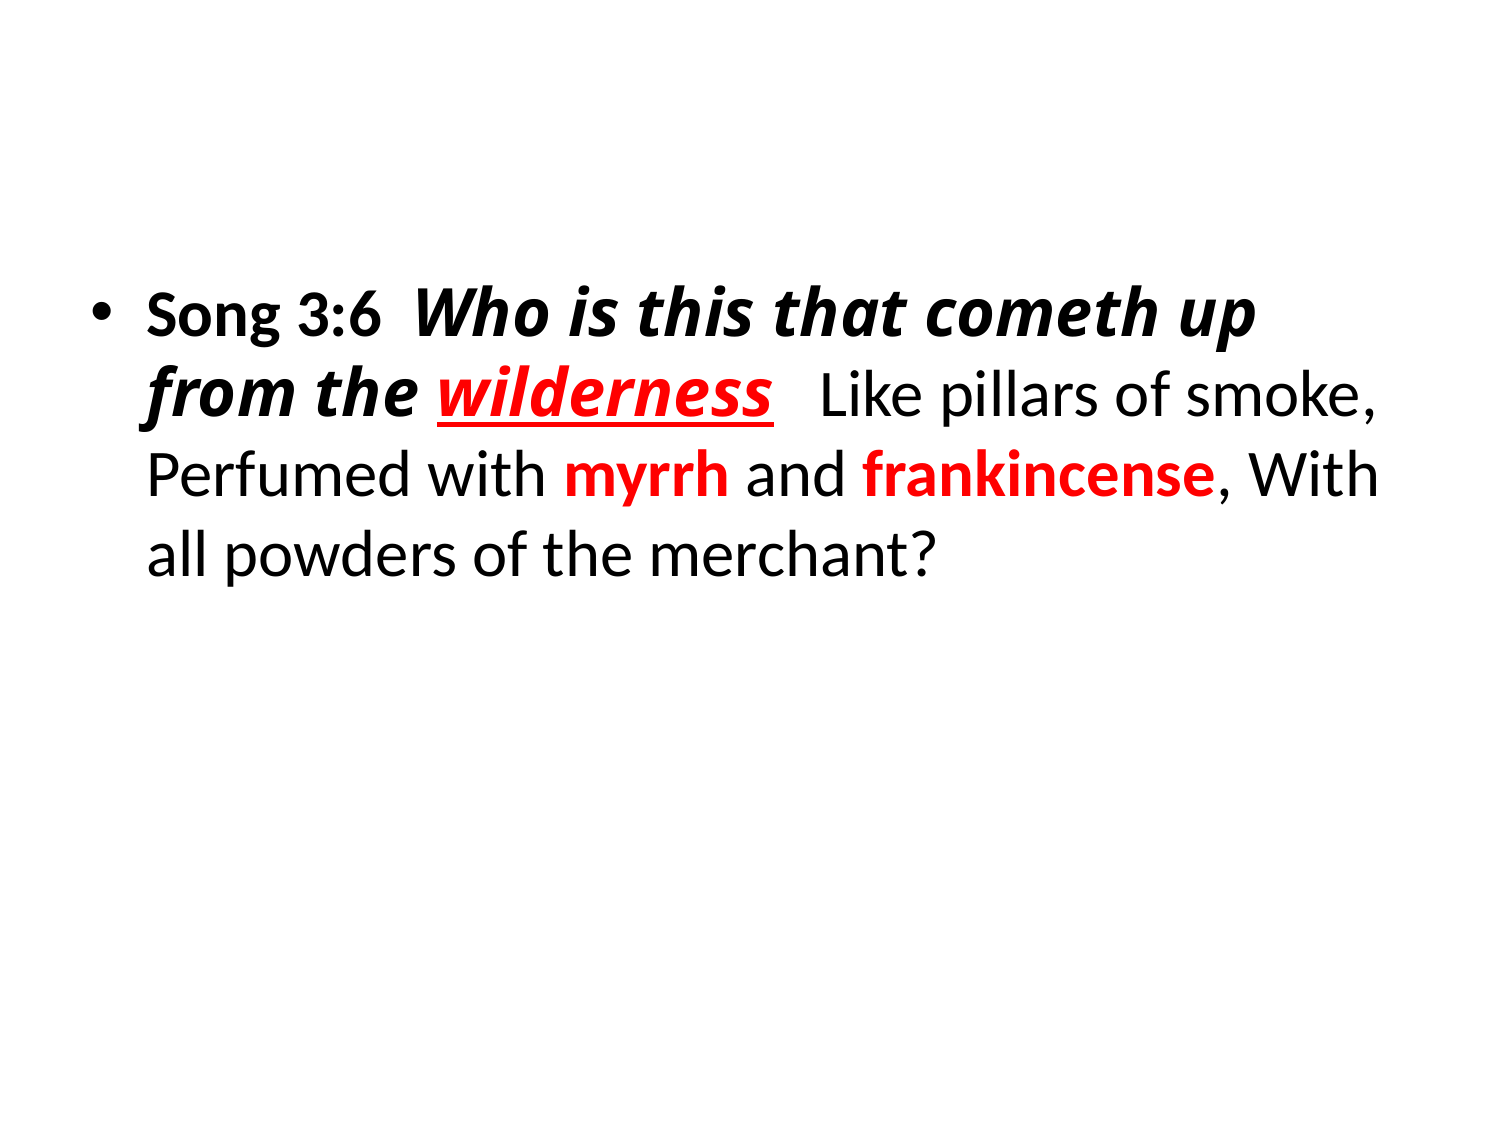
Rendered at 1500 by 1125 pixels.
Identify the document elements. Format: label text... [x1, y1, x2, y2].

list Song 3:6 Who is this that cometh up from the wilderness Like pillars of smoke, Perfumed with myrrh and frankincense, With all powders of the merchant? [75, 262, 1425, 1005]
